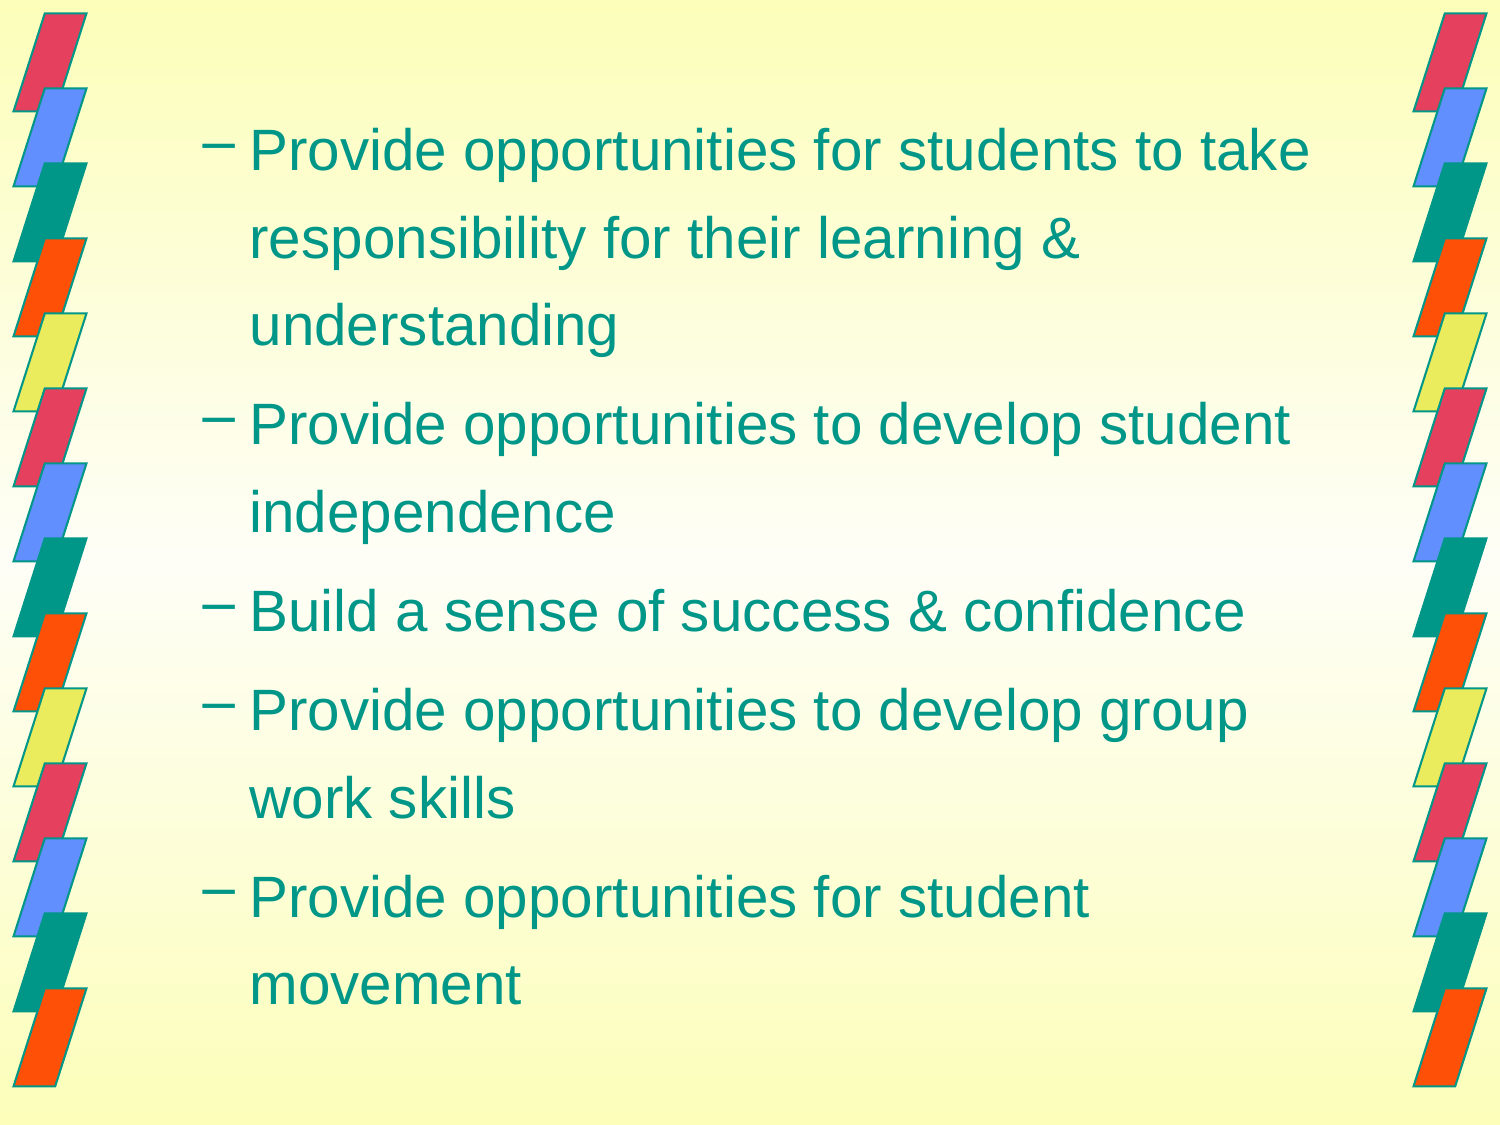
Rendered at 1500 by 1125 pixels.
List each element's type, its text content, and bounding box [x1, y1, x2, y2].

list Provide opportunities for students to take responsibility for their learning & understanding Provide opportunities to develop student independence Build a sense of success & confidence Provide opportunities to develop group work skills Provide opportunities for student movement [112, 87, 1388, 1013]
